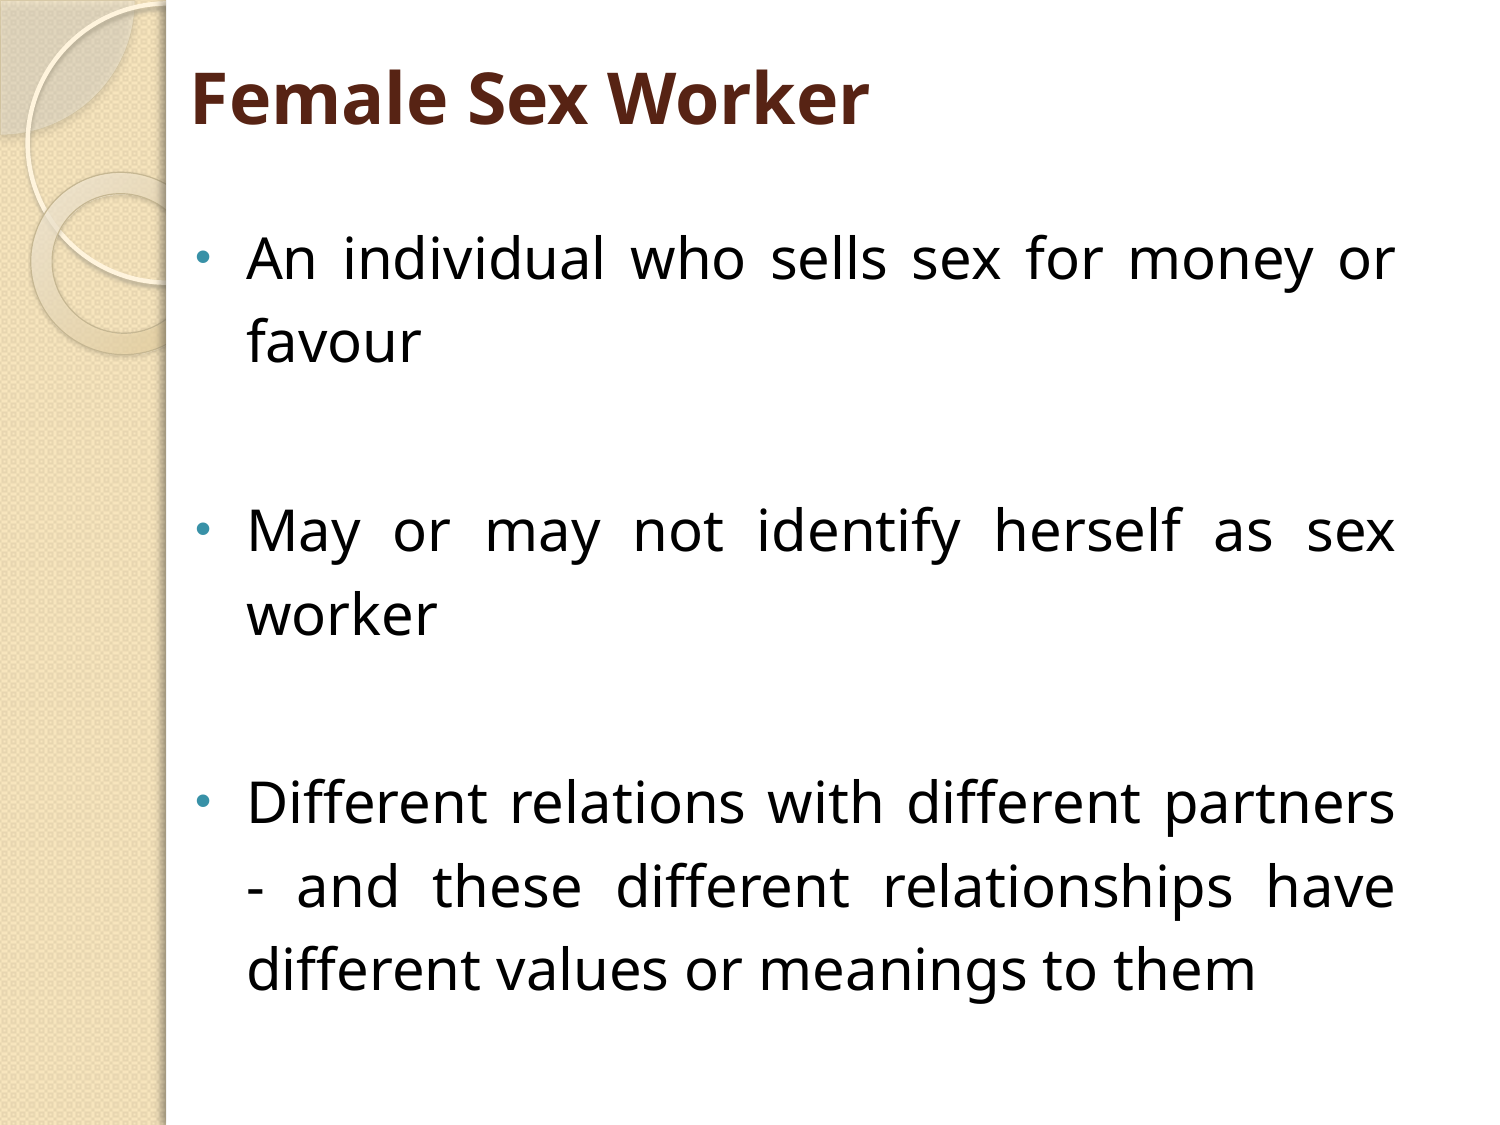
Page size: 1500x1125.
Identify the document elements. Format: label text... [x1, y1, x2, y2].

list An individual who sells sex for money or favour May or may not identify herself as sex worker Different relations with different partners - and these different relationships have different values or meanings to them [174, 200, 1413, 1063]
title Female Sex Worker [174, 45, 1466, 233]
